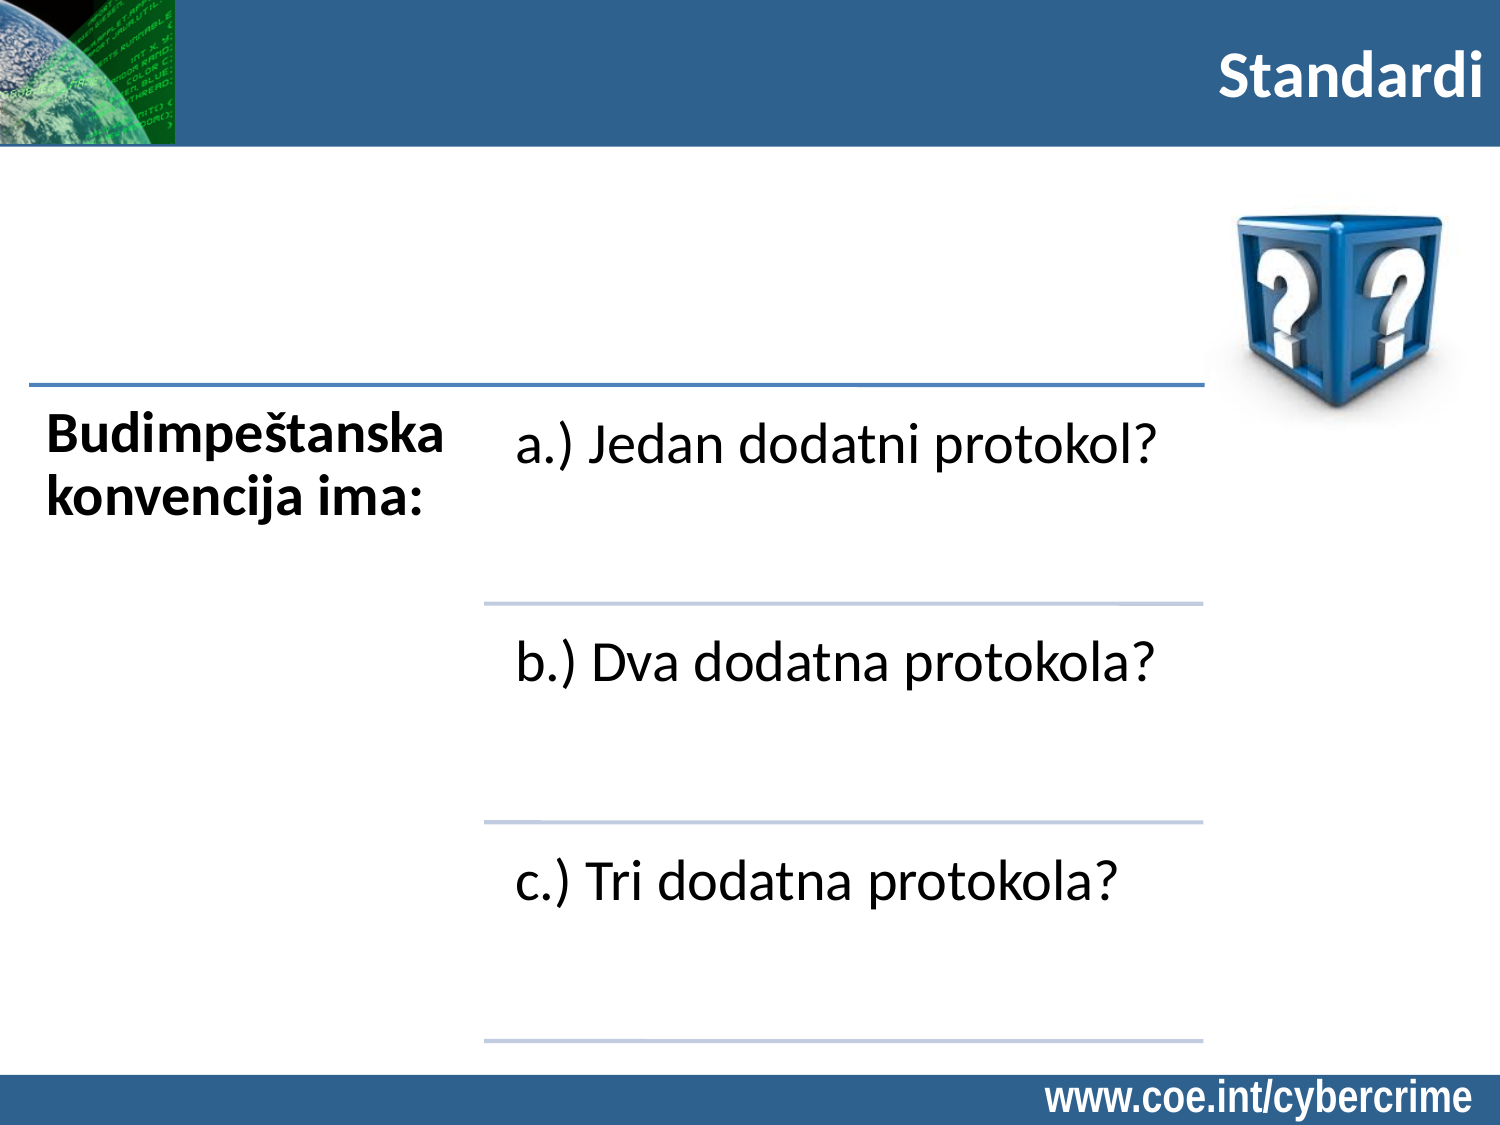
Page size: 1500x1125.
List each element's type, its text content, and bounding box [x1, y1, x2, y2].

text_box Standardi [177, 0, 1500, 149]
picture [0, 0, 175, 144]
text_box [0, 1073, 1030, 1125]
picture [1189, 154, 1481, 445]
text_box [28, 384, 1205, 1052]
text_box www.coe.int/cybercrime [1030, 1059, 1500, 1125]
